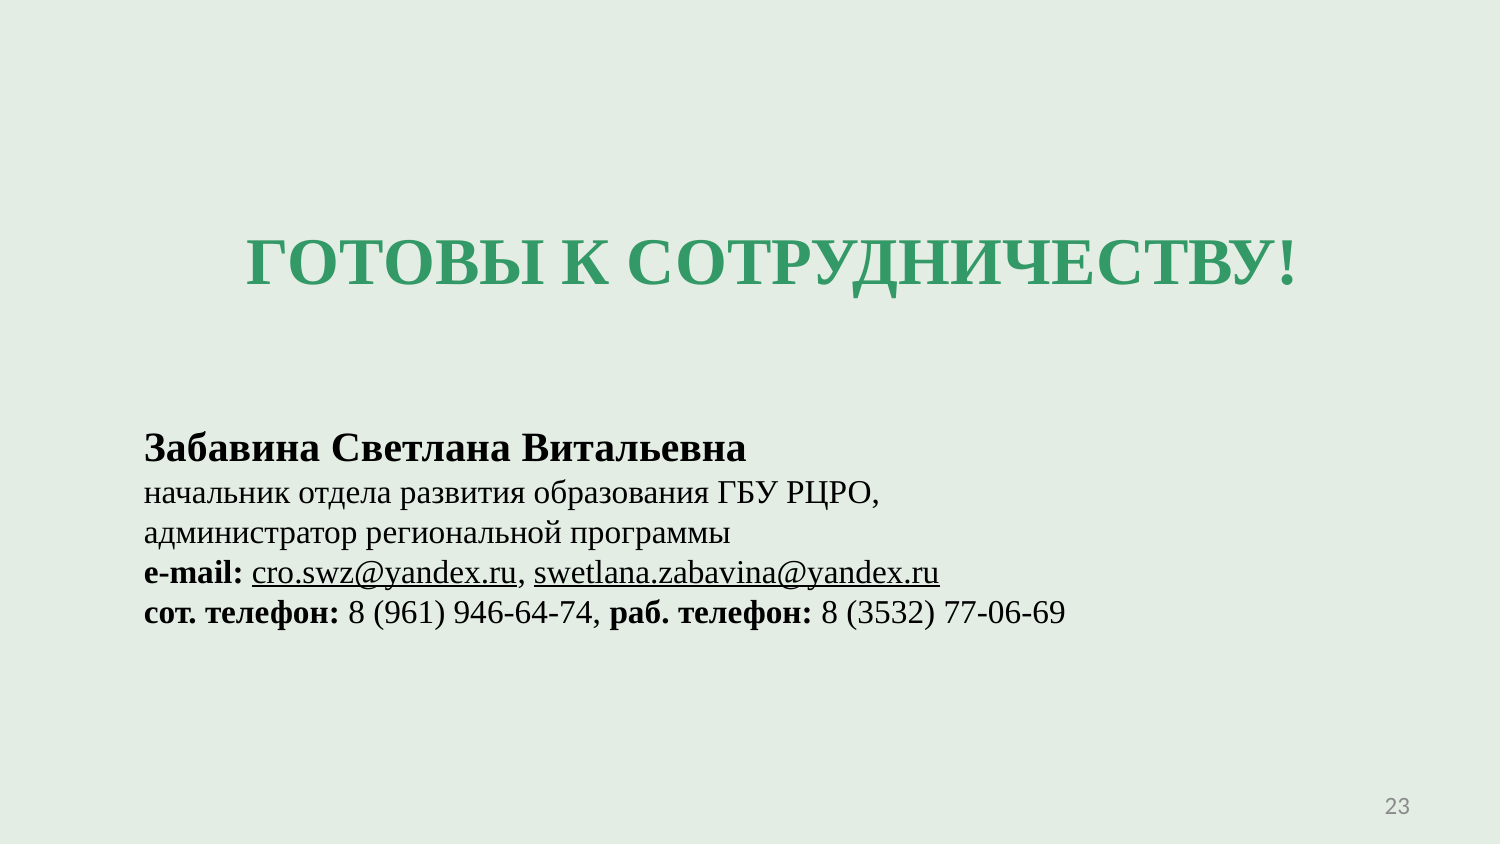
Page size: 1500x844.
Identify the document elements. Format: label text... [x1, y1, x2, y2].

title Забавина Светлана Витальевна начальник отдела развития образования ГБУ РЦРО, администратор региональной программы e-mail: cro.swz@yandex.ru, swetlana.zabavina@yandex.ru сот. телефон: 8 (961) 946-64-74, раб. телефон: 8 (3532) 77-06-69 [128, 386, 1404, 704]
subtitle ГОТОВЫ К СОТРУДНИЧЕСТВУ! [164, 117, 1383, 333]
slide_number 23 [1074, 782, 1425, 827]
